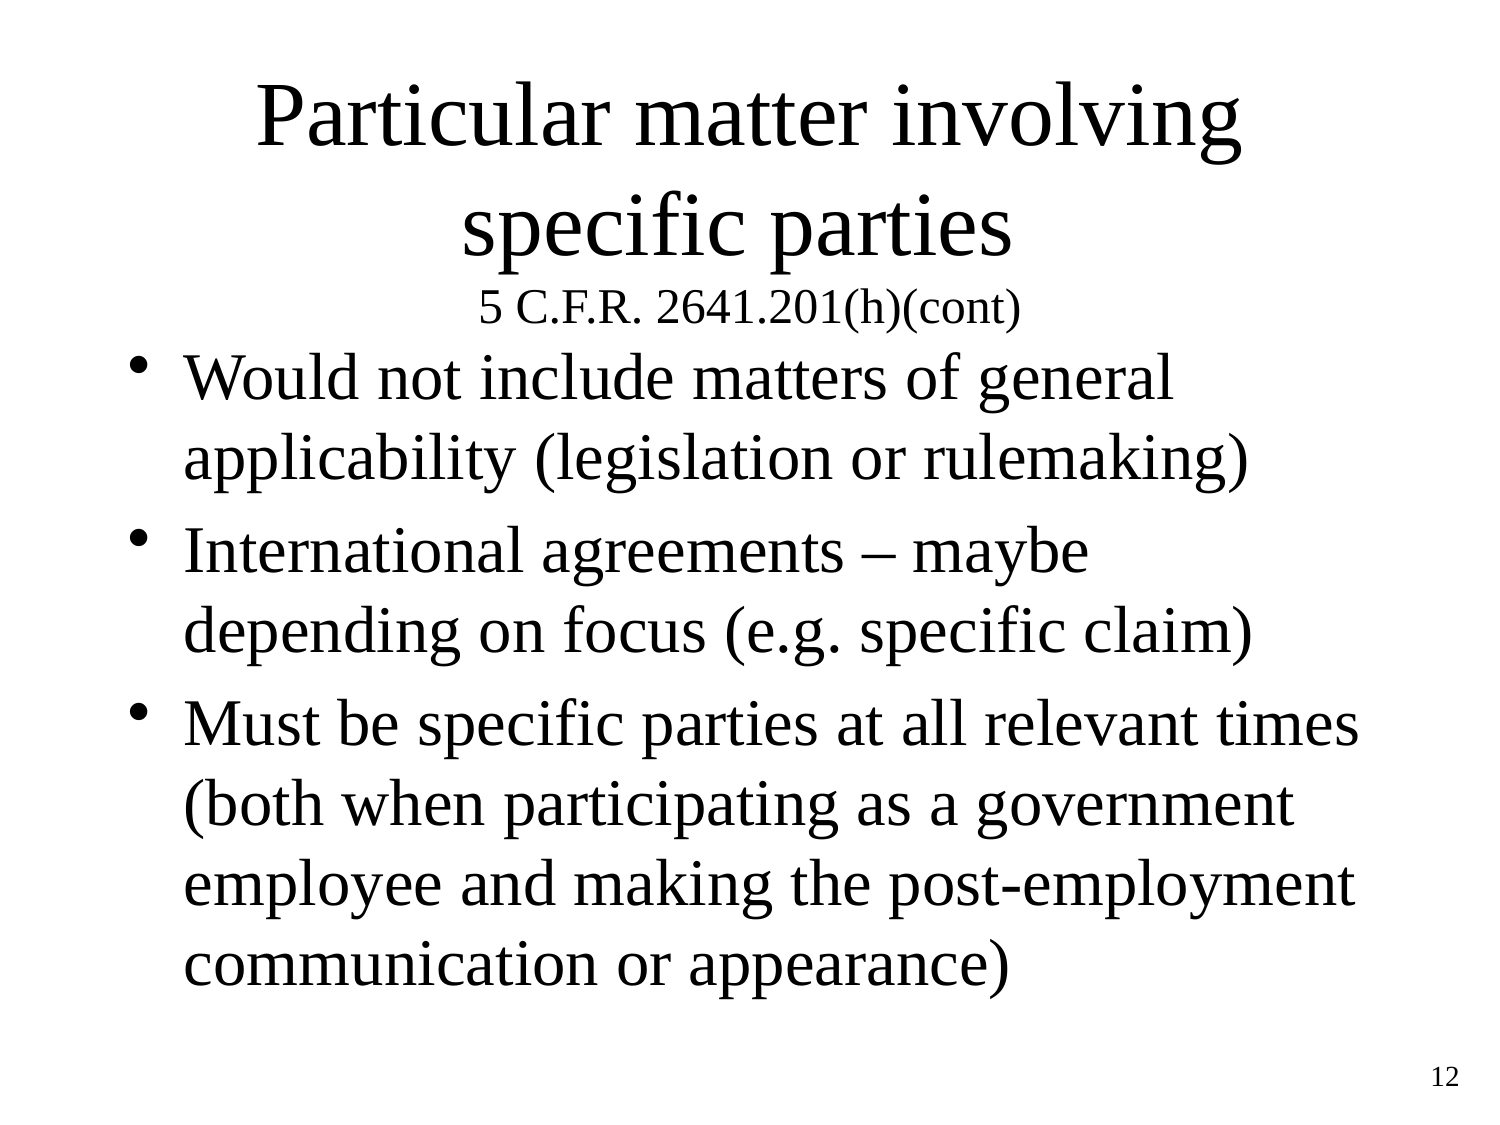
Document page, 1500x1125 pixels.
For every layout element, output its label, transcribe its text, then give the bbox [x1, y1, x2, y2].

title Particular matter involving specific parties 5 C.F.R. 2641.201(h)(cont) [112, 99, 1388, 288]
slide_number 12 [1162, 1037, 1476, 1113]
list Would not include matters of general applicability (legislation or rulemaking) International agreements – maybe depending on focus (e.g. specific claim) Must be specific parties at all relevant times (both when participating as a government employee and making the post-employment communication or appearance) [112, 324, 1388, 1000]
